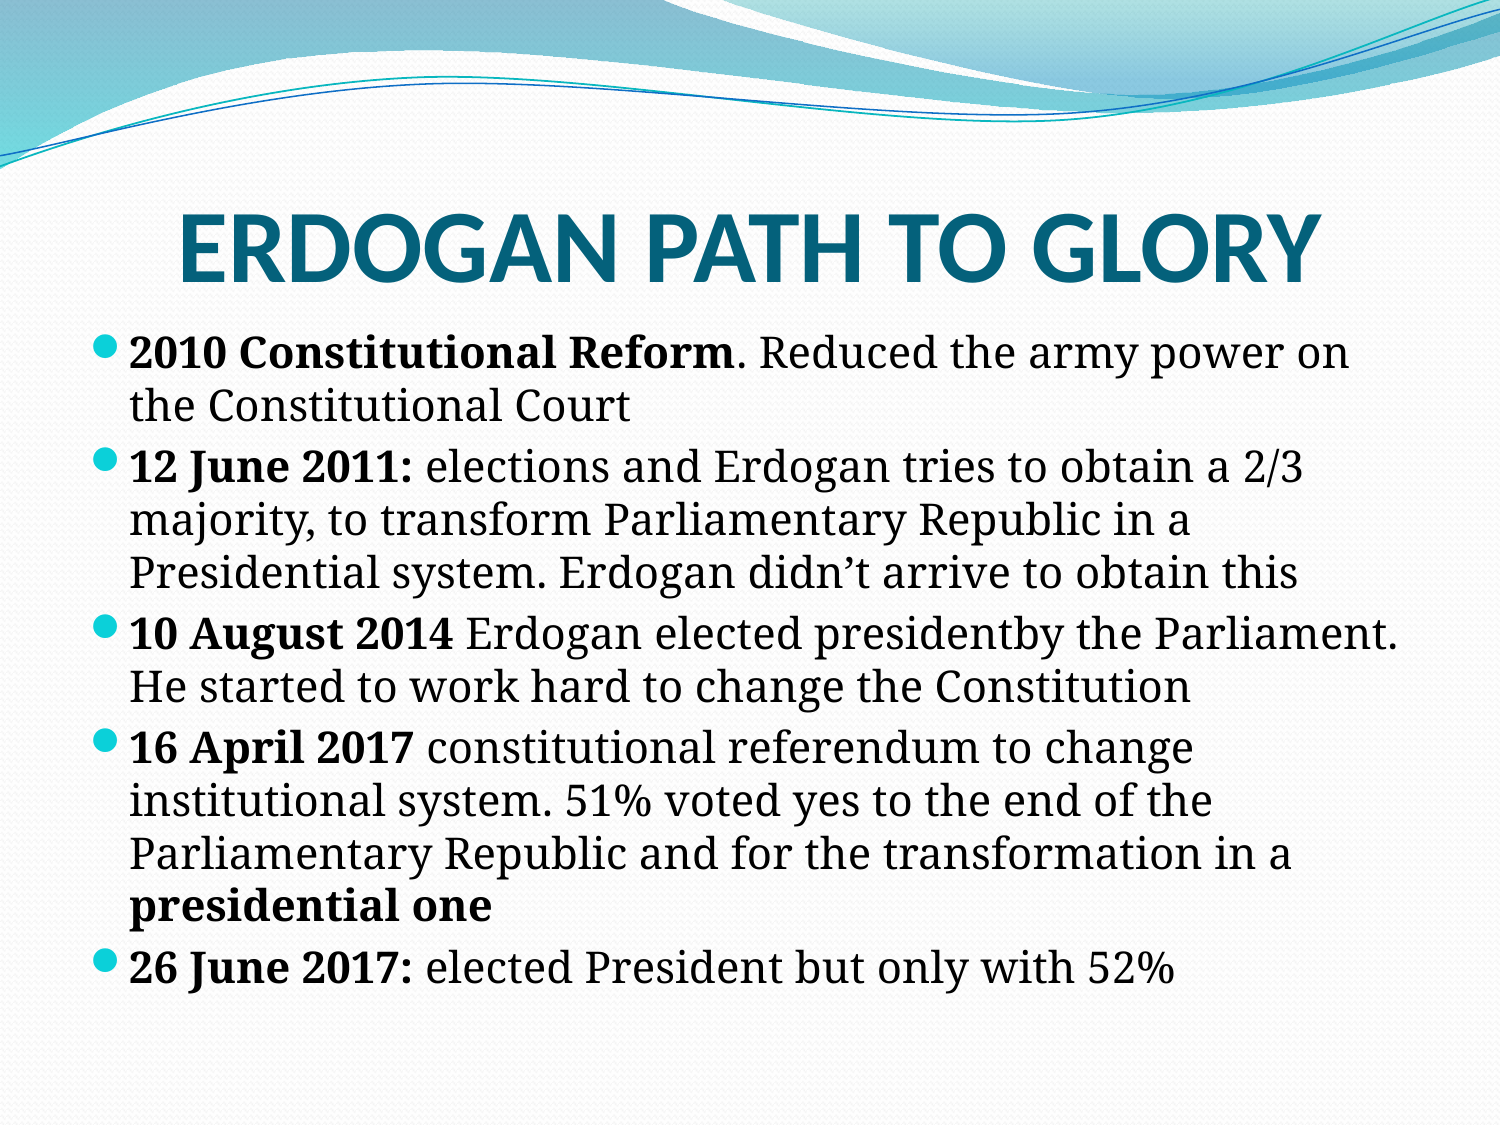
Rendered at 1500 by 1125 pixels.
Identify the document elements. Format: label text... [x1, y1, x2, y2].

list 2010 Constitutional Reform. Reduced the army power on the Constitutional Court 12 June 2011: elections and Erdogan tries to obtain a 2/3 majority, to transform Parliamentary Republic in a Presidential system. Erdogan didn’t arrive to obtain this 10 August 2014 Erdogan elected presidentby the Parliament. He started to work hard to change the Constitution 16 April 2017 constitutional referendum to change institutional system. 51% voted yes to the end of the Parliamentary Republic and for the transformation in a presidential one 26 June 2017: elected President but only with 52% [75, 317, 1425, 1038]
title ERDOGAN PATH TO GLORY [75, 115, 1425, 303]
